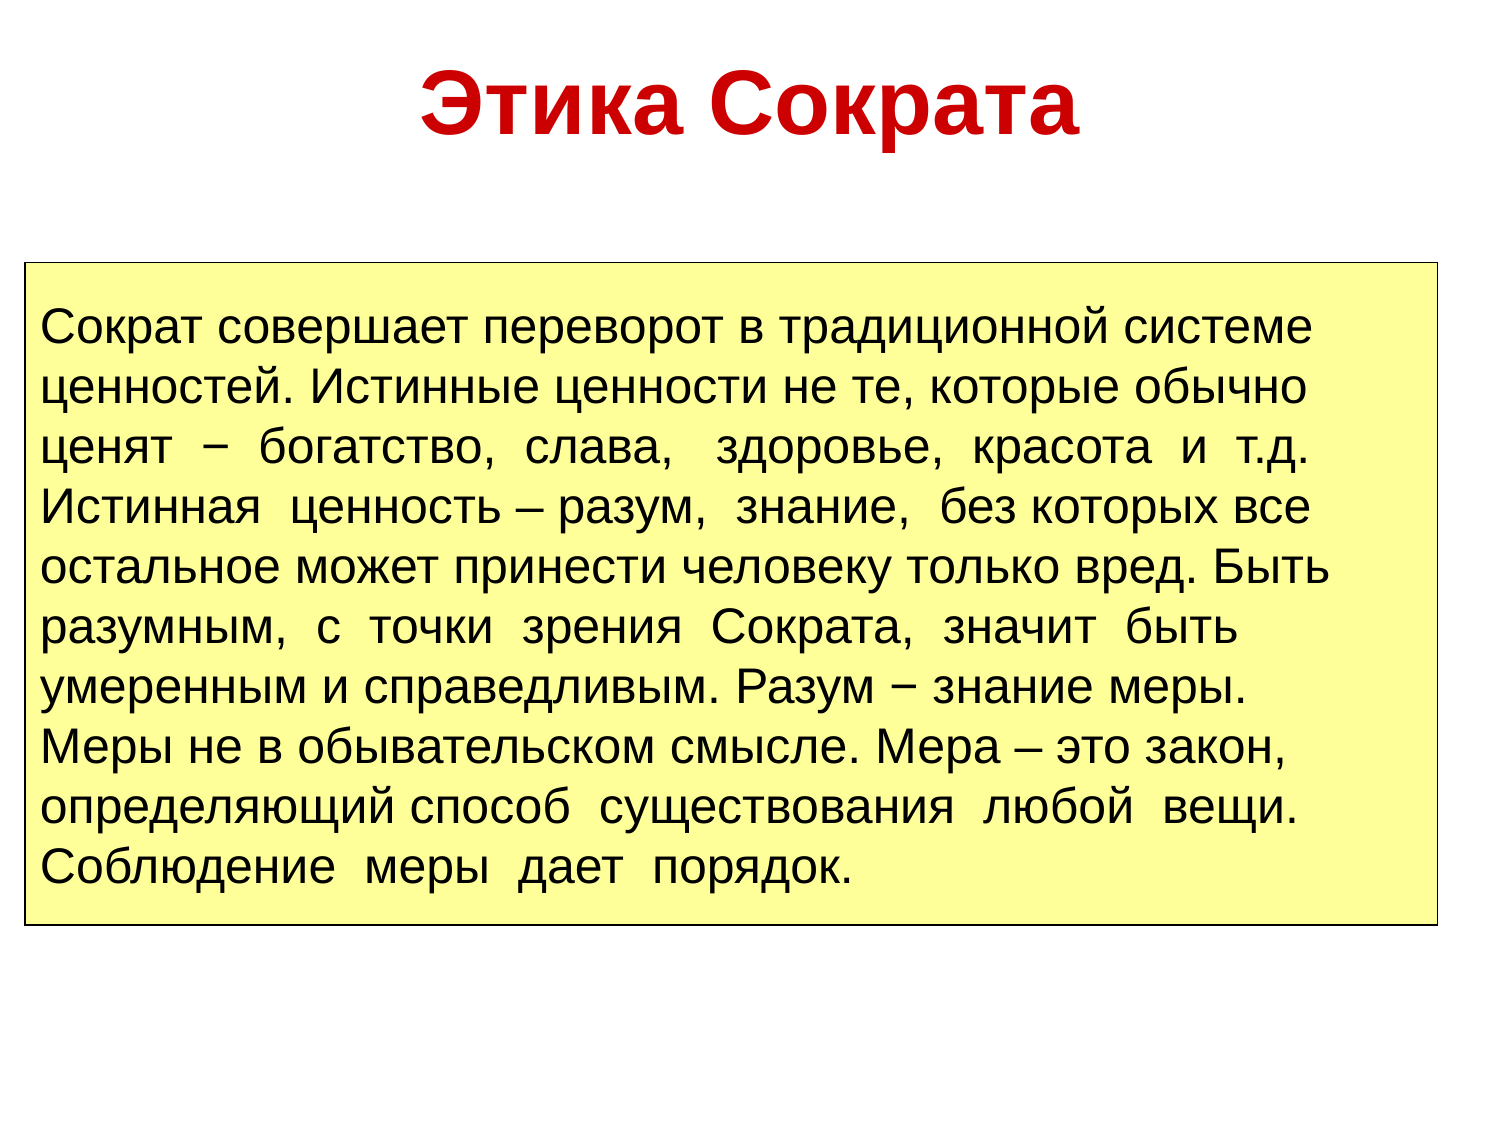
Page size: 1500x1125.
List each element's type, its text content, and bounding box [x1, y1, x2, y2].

picture [0, 0, 1500, 1125]
title Этика Сократа [75, 45, 1425, 150]
text_box Сократ совершает переворот в традиционной системе ценностей. Истинные ценности не те, которые обычно ценят − богатство, слава, здоровье, красота и т.д. Истинная ценность – разум, знание, без которых все остальное может принести человеку только вред. Быть разумным, с точки зрения Сократа, значит быть умеренным и справедливым. Разум − знание меры. Меры не в обывательском смысле. Мера – это закон, определяющий способ существования любой вещи. Соблюдение меры дает порядок. [24, 262, 1438, 925]
